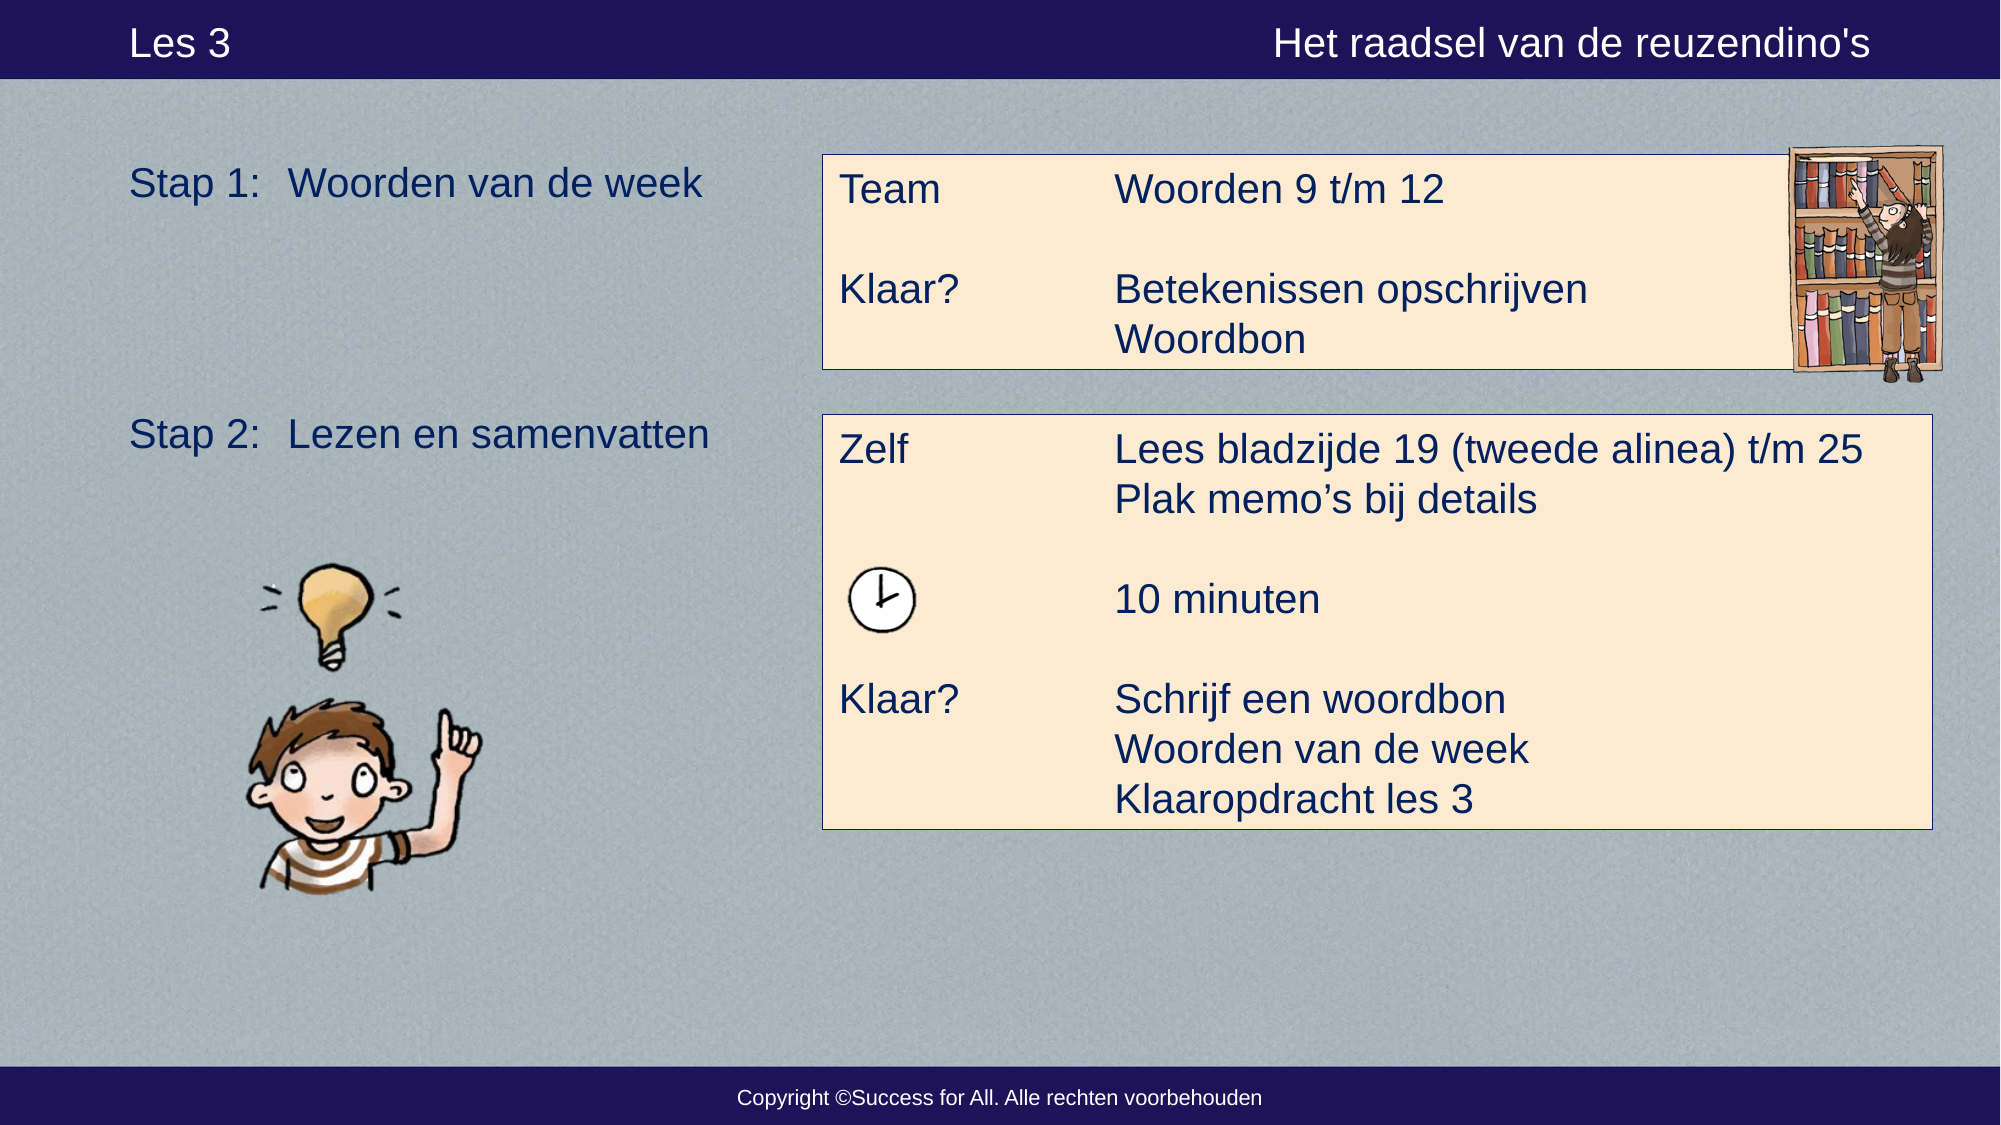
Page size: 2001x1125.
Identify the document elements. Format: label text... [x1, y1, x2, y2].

text_box Stap 1: Woorden van de week Stap 2: Lezen en samenvatten [114, 148, 907, 514]
picture [0, 0, 2001, 1125]
text_box Het raadsel van de reuzendino's [999, 8, 1886, 73]
text_box Zelf Lees bladzijde 19 (tweede alinea) t/m 25 Plak memo’s bij details 10 minuten Klaar? Schrijf een woordbon Woorden van de week Klaaropdracht les 3 [822, 414, 1933, 830]
text_box Team Woorden 9 t/m 12 Klaar? Betekenissen opschrijven Woordbon [822, 154, 1772, 370]
text_box Les 3 [114, 8, 354, 73]
text_box Copyright ©Success for All. Alle rechten voorbehouden [0, 1076, 2000, 1125]
